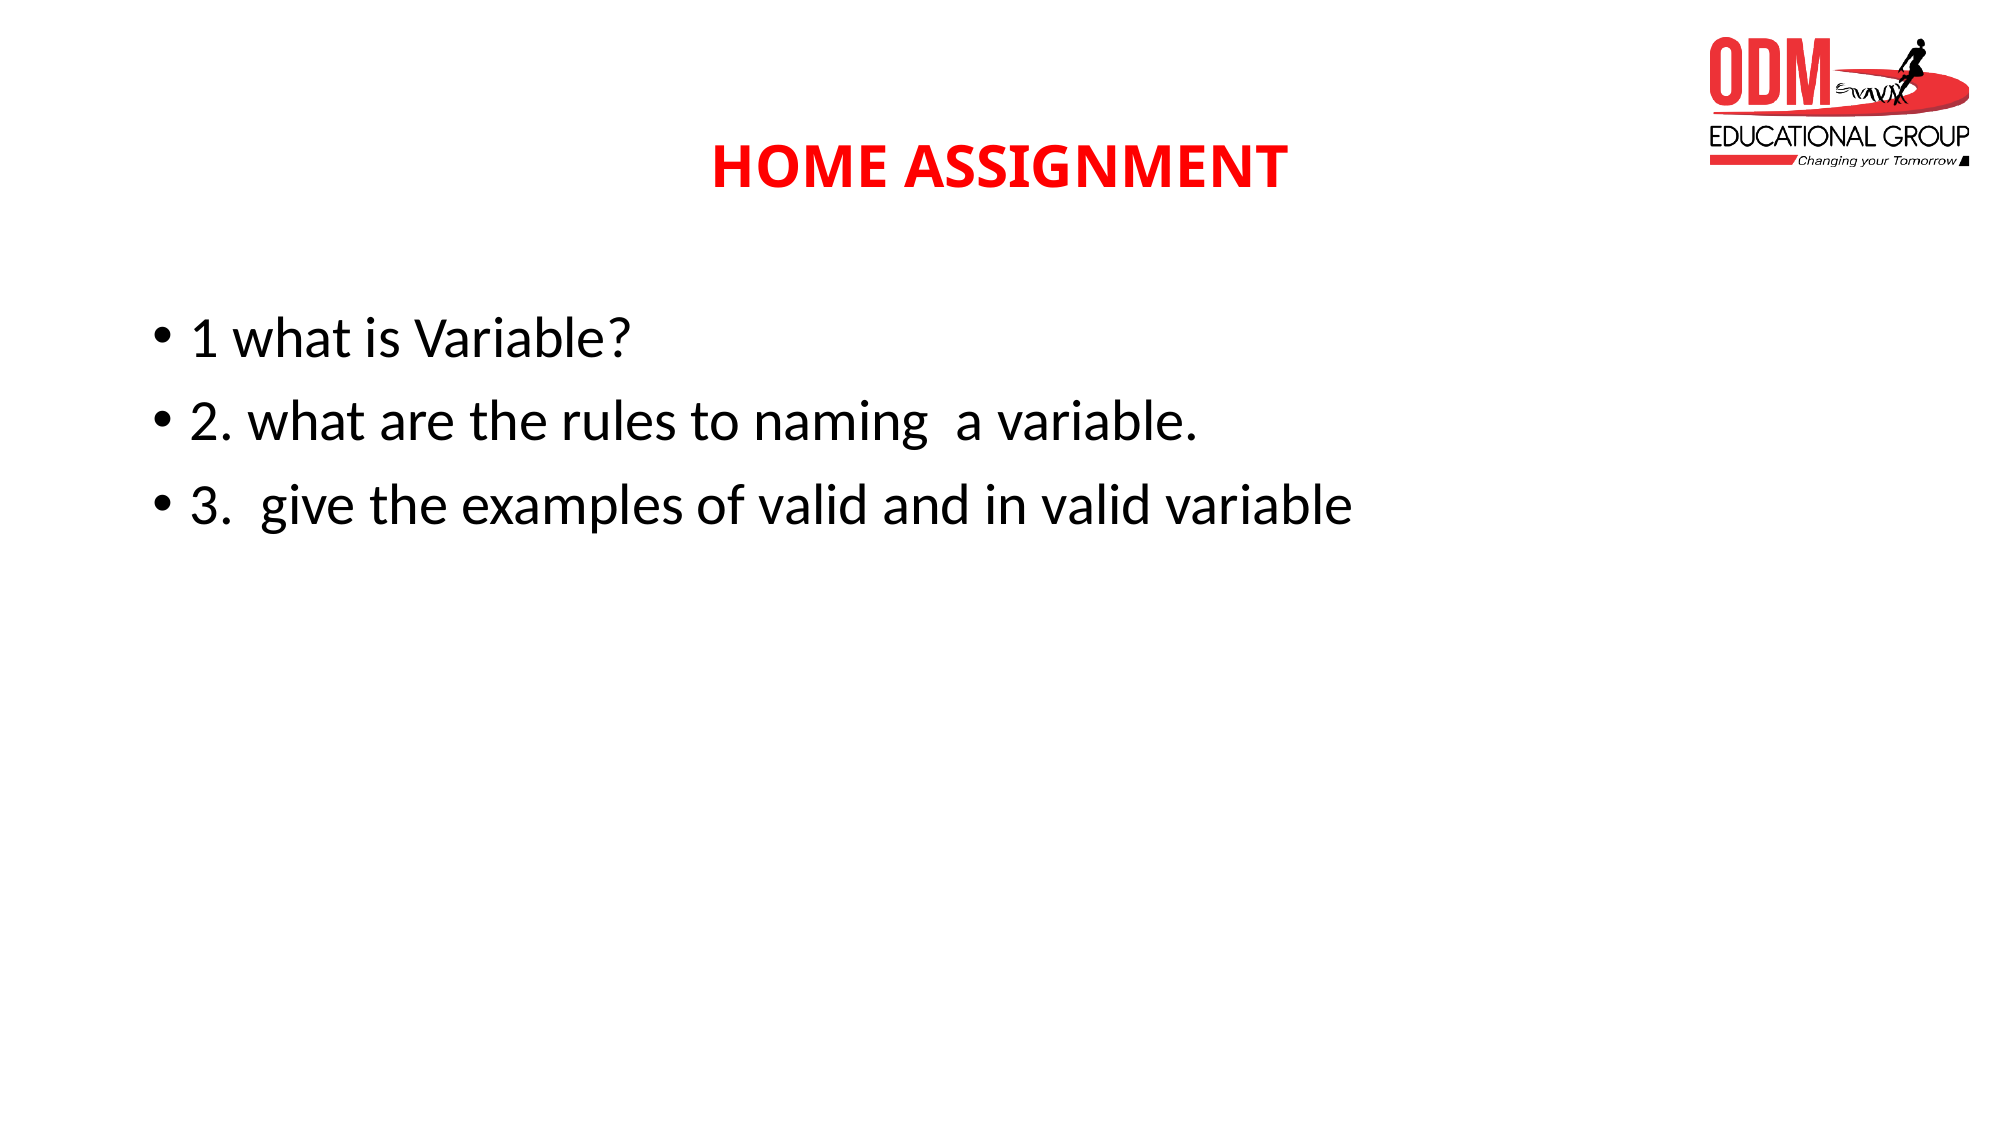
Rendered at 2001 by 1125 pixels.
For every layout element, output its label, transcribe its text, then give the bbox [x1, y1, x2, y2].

title HOME ASSIGNMENT [137, 59, 1863, 278]
text_box [1710, 37, 1970, 167]
list 1 what is Variable? 2. what are the rules to naming a variable. 3. give the examples of valid and in valid variable [137, 299, 1863, 1014]
